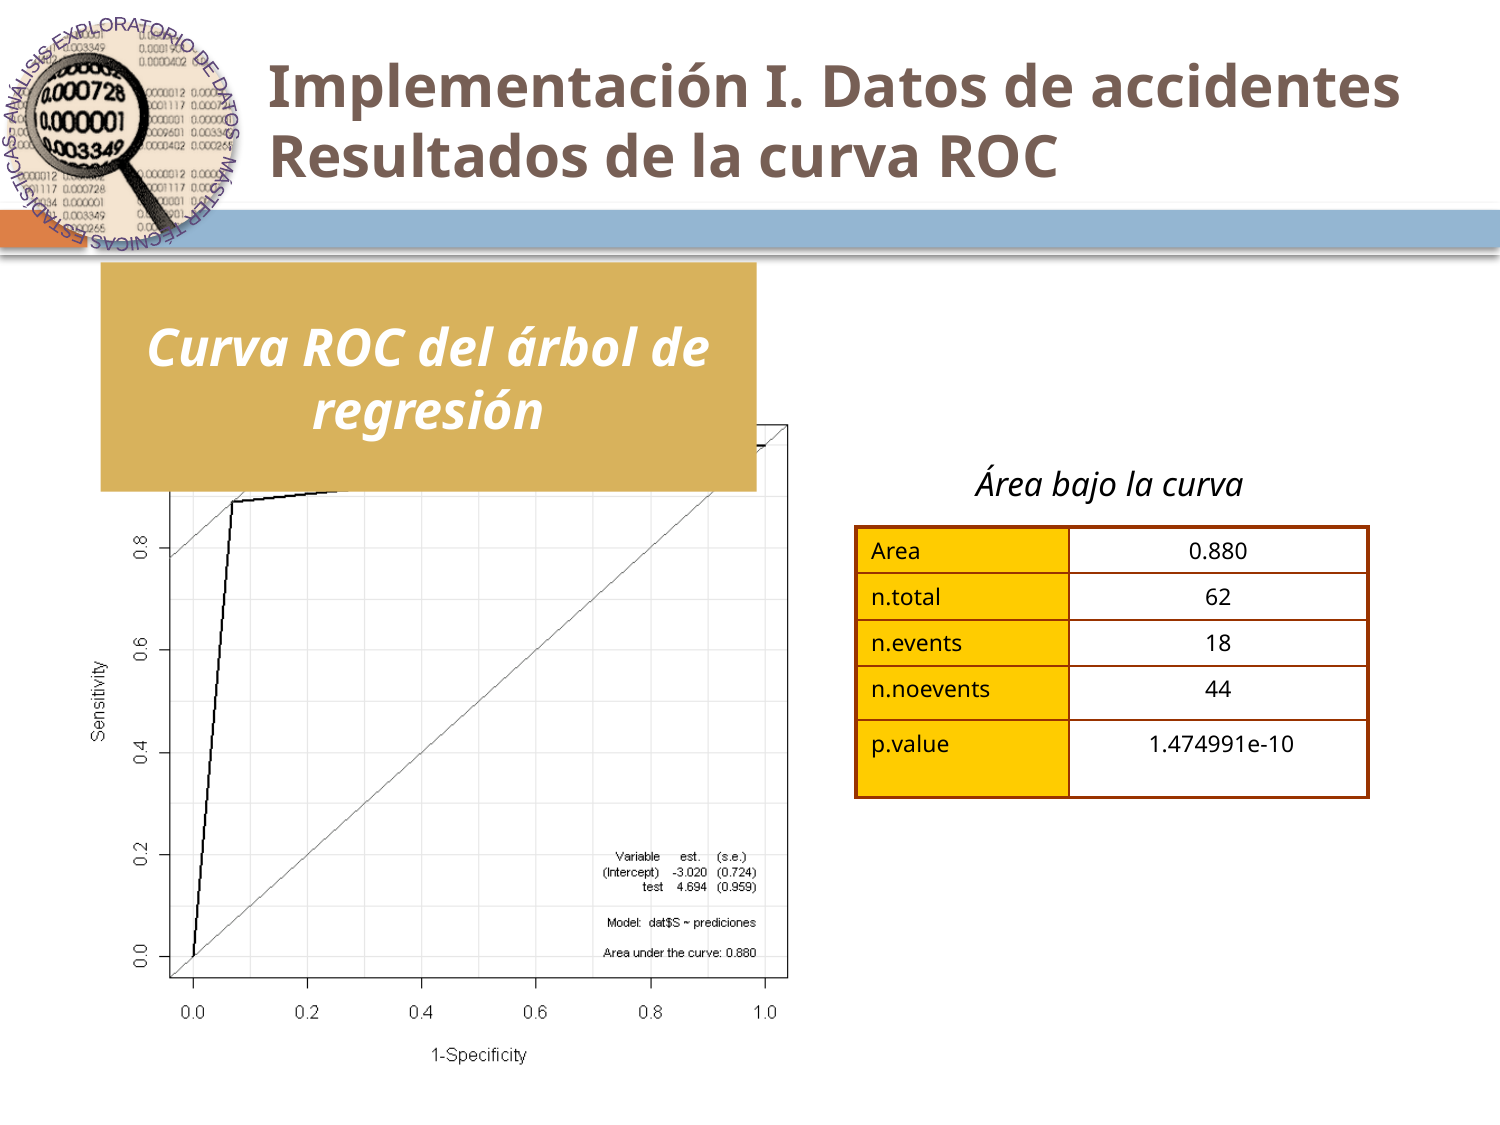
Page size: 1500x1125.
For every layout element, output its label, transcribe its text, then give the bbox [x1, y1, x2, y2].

table_cell n.events [858, 621, 1068, 665]
table_header 0.880 [1070, 529, 1366, 572]
picture [82, 337, 834, 1088]
table_cell 18 [1070, 621, 1366, 665]
text_box Área bajo la curva [856, 456, 1364, 551]
table_cell 62 [1070, 574, 1366, 619]
table_header Area [858, 551, 1068, 572]
title Implementación I. Datos de accidentes Resultados de la curva ROC [253, 37, 1438, 201]
table_cell 44 [1070, 667, 1366, 719]
table_cell n.total [858, 574, 1068, 619]
table_cell p.value [858, 721, 1068, 796]
table_cell 1.474991e-10 [1070, 721, 1366, 796]
list Curva ROC del árbol de regresión [100, 262, 757, 336]
table_cell n.noevents [858, 667, 1068, 719]
